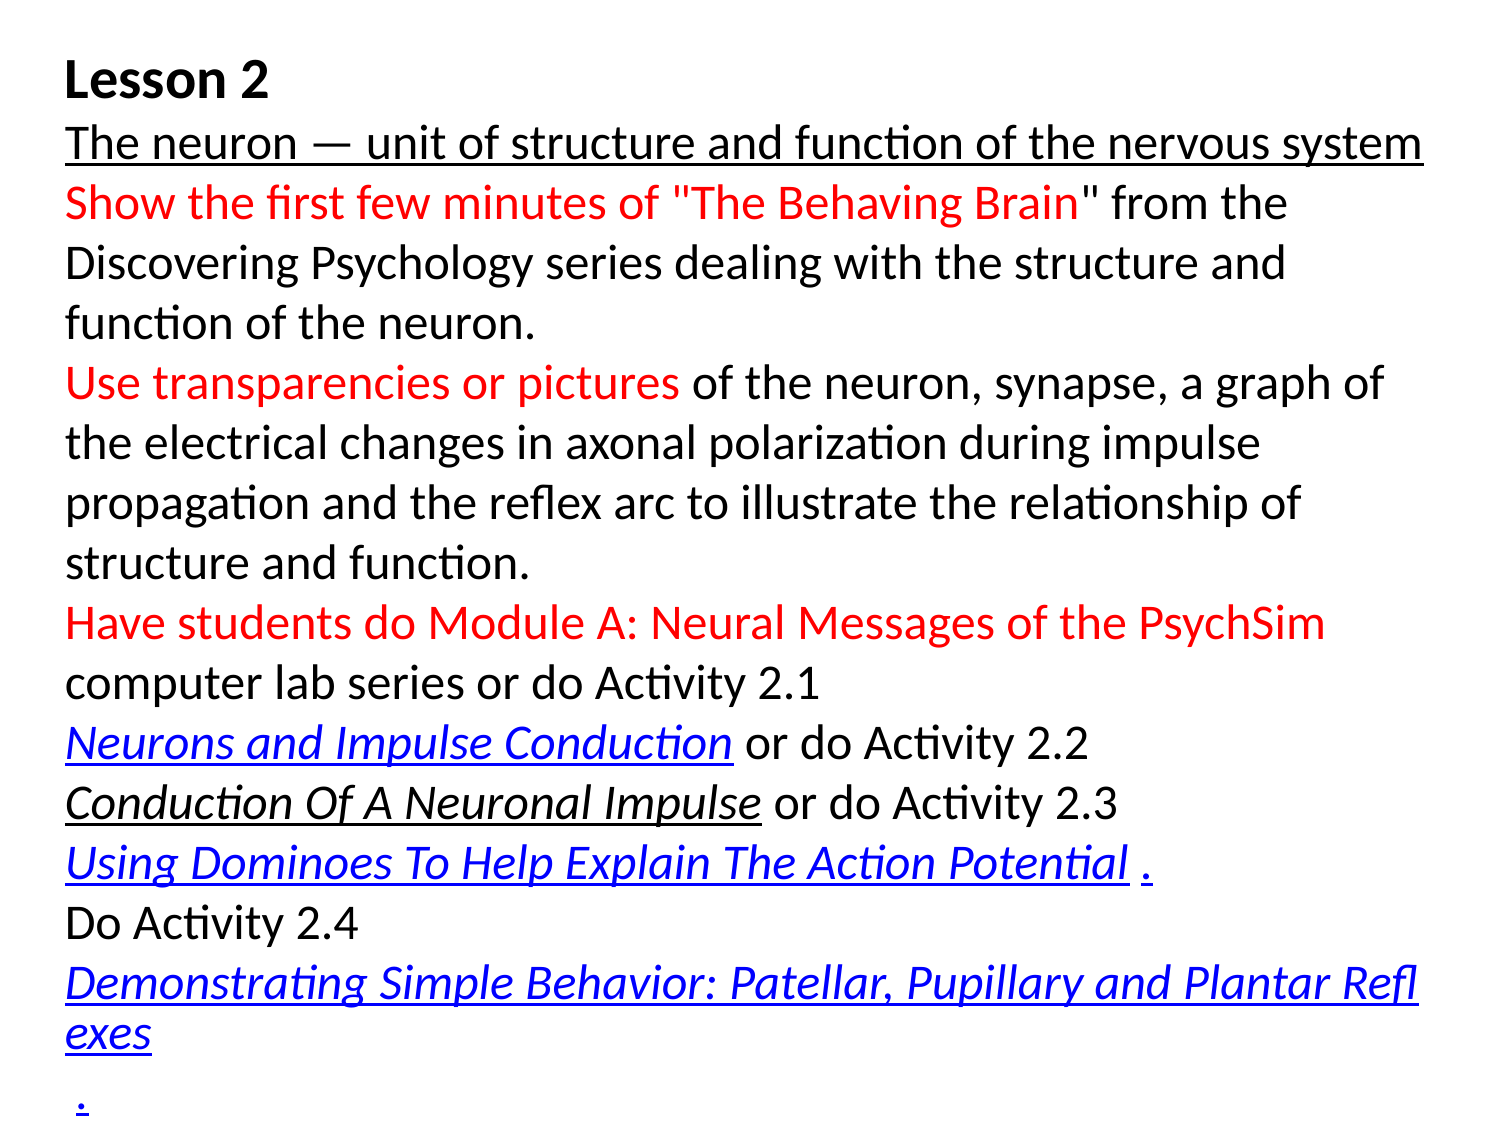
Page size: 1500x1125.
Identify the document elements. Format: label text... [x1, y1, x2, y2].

text_box Lesson 2 The neuron — unit of structure and function of the nervous system Show the first few minutes of "The Behaving Brain" from the Discovering Psychology series dealing with the structure and function of the neuron. Use transparencies or pictures of the neuron, synapse, a graph of the electrical changes in axonal polarization during impulse propagation and the reflex arc to illustrate the relationship of structure and function. Have students do Module A: Neural Messages of the PsychSim computer lab series or do Activity 2.1 Neurons and Impulse Conduction or do Activity 2.2 Conduction Of A Neuronal Impulse or do Activity 2.3 Using Dominoes To Help Explain The Action Potential . Do Activity 2.4 Demonstrating Simple Behavior: Patellar, Pupillary and Plantar Reflexes . Select from Questions for Discussion/Critical Thinking [50, 32, 1450, 1125]
